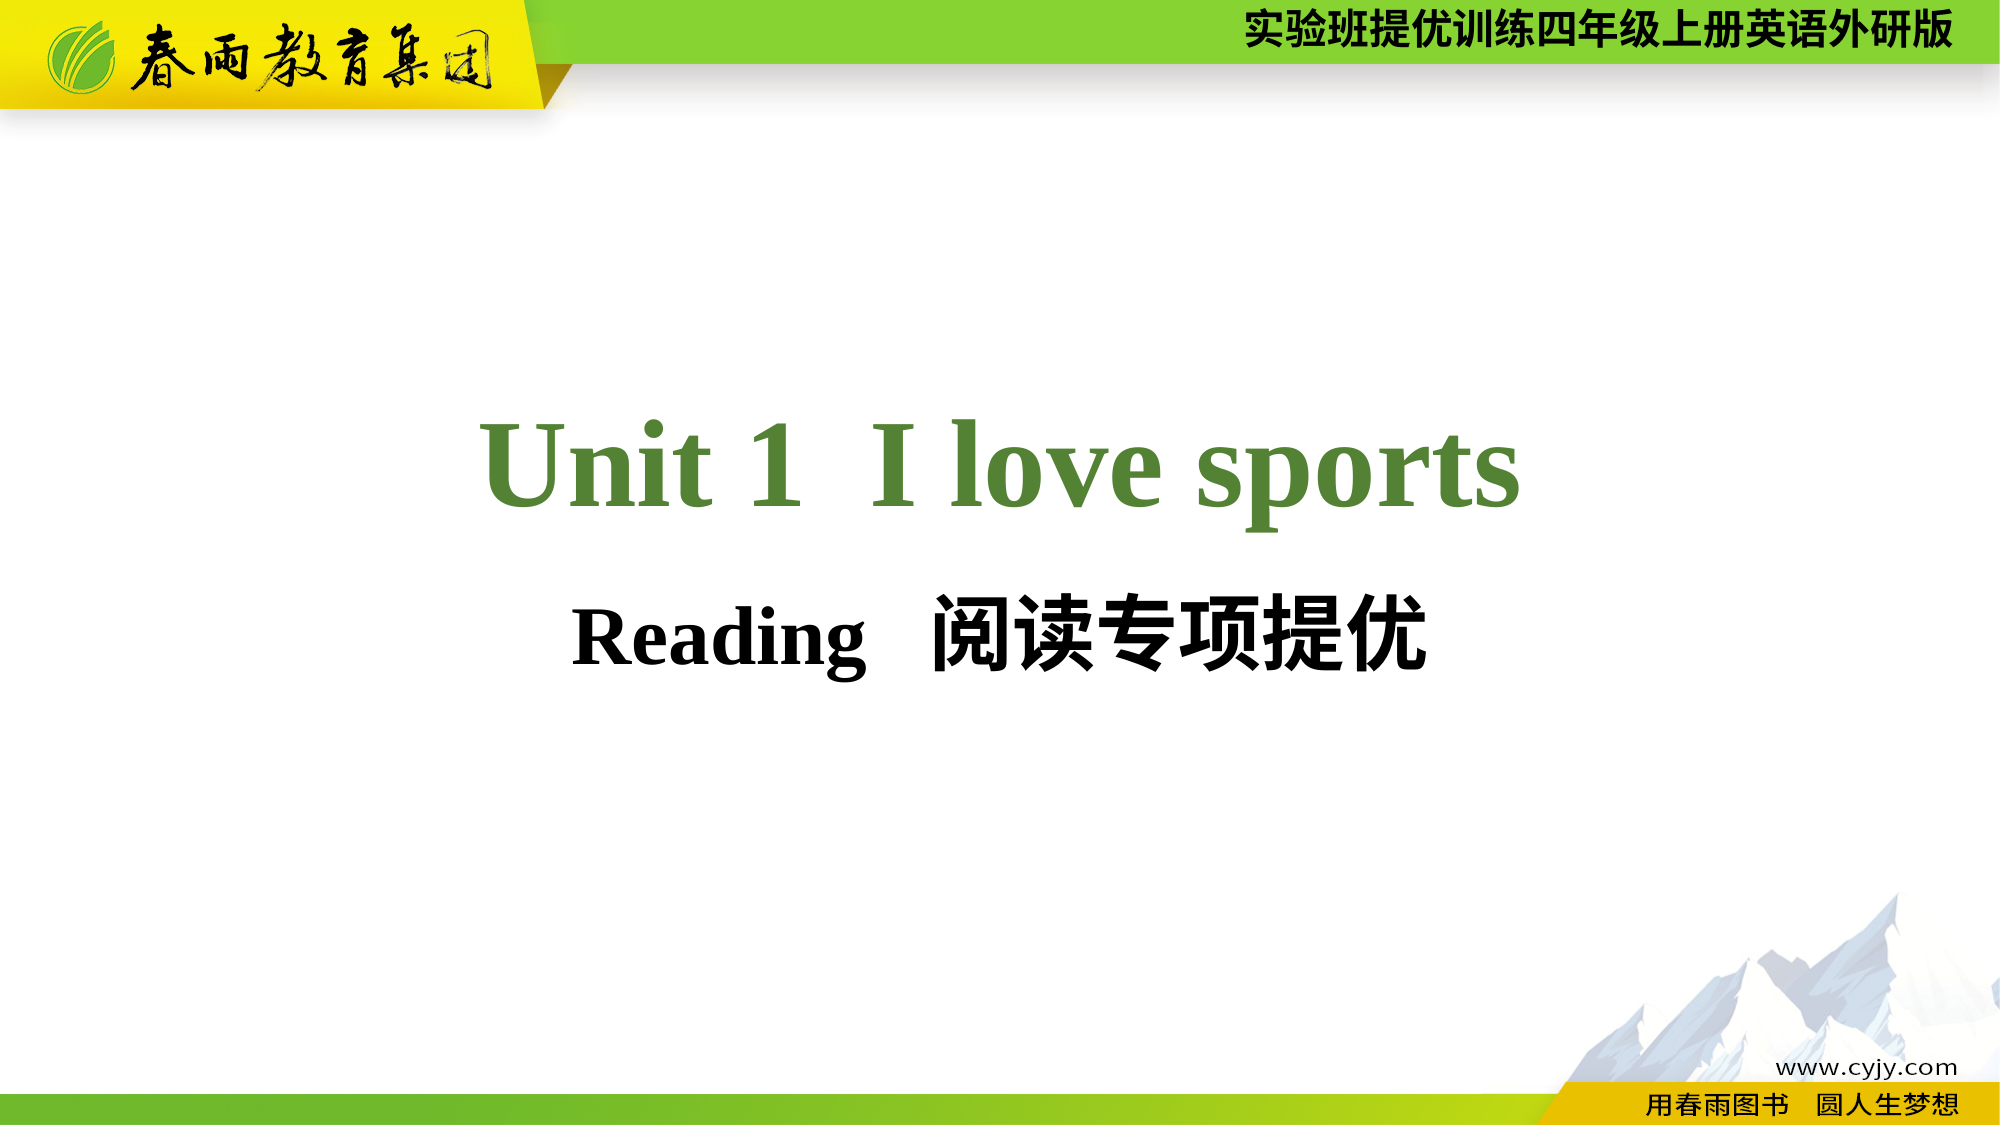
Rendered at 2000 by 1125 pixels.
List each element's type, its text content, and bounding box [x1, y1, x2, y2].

picture [0, 0, 2000, 298]
text_box Unit 1 I love sports Reading 阅读专项提优 [0, 298, 2000, 689]
picture [0, 689, 2000, 1125]
